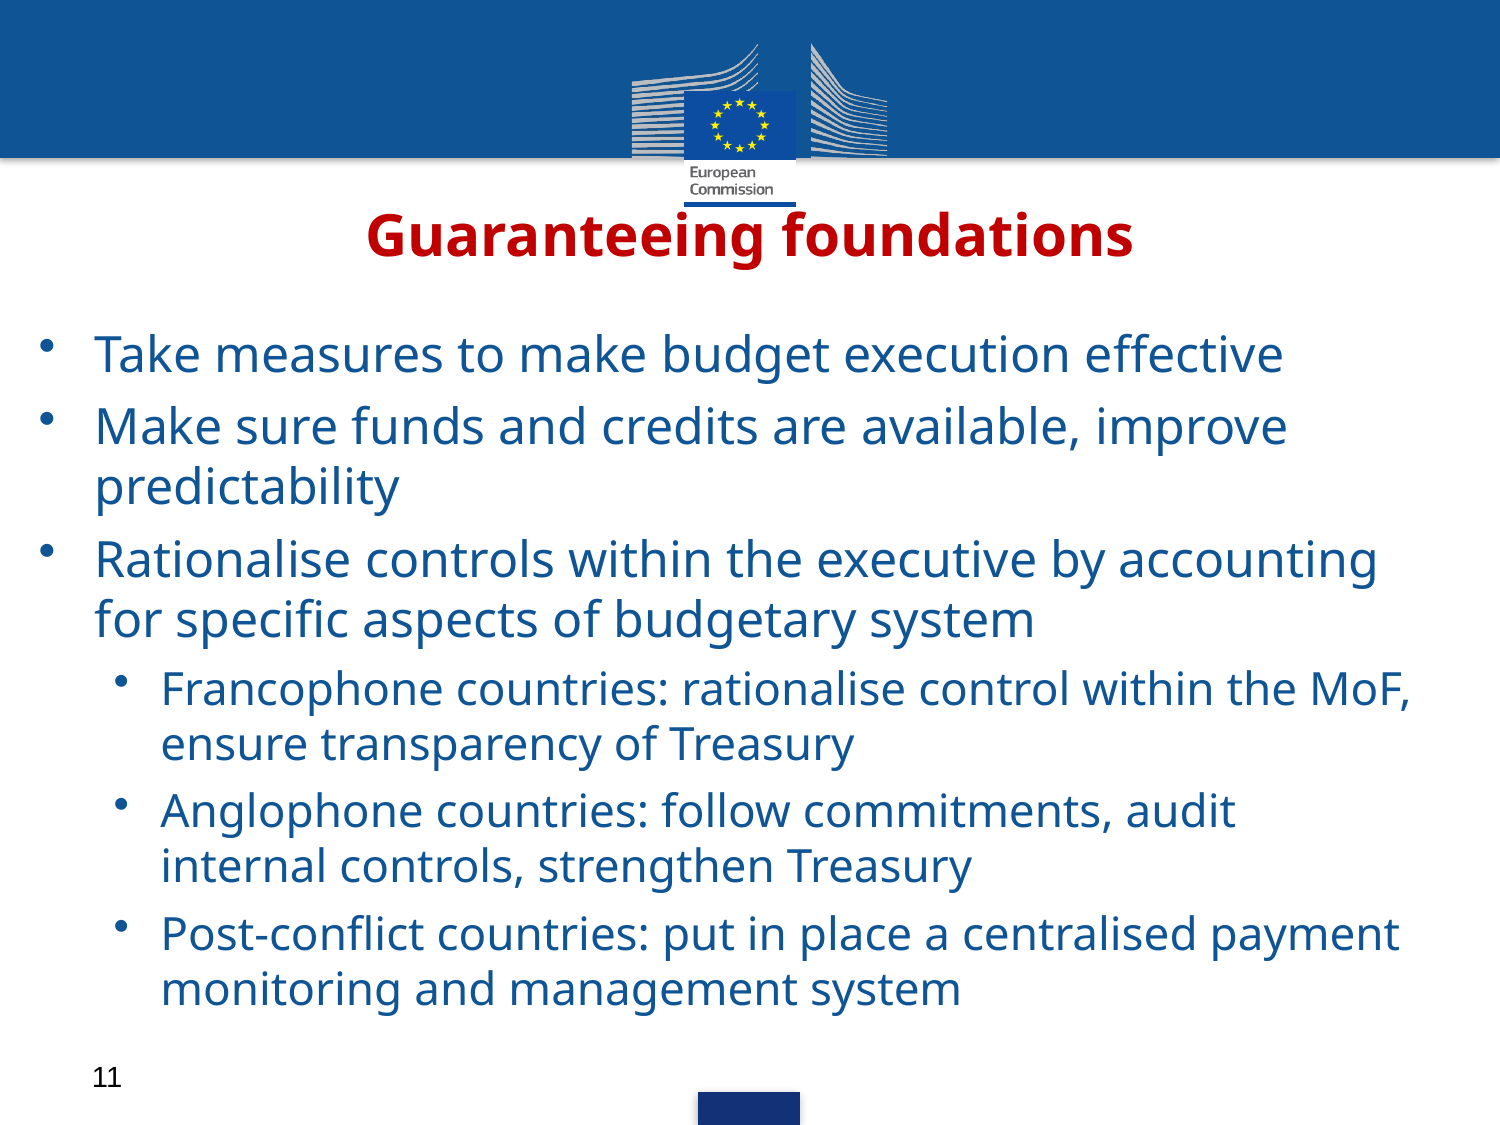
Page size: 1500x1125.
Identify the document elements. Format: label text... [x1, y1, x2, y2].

title Guaranteeing foundations [0, 175, 1500, 291]
list Take measures to make budget execution effective Make sure funds and credits are available, improve predictability Rationalise controls within the executive by accounting for specific aspects of budgetary system Francophone countries: rationalise control within the MoF, ensure transparency of Treasury Anglophone countries: follow commitments, audit internal controls, strengthen Treasury Post-conflict countries: put in place a centralised payment monitoring and management system [23, 314, 1430, 1047]
slide_number 11 [76, 1022, 553, 1102]
